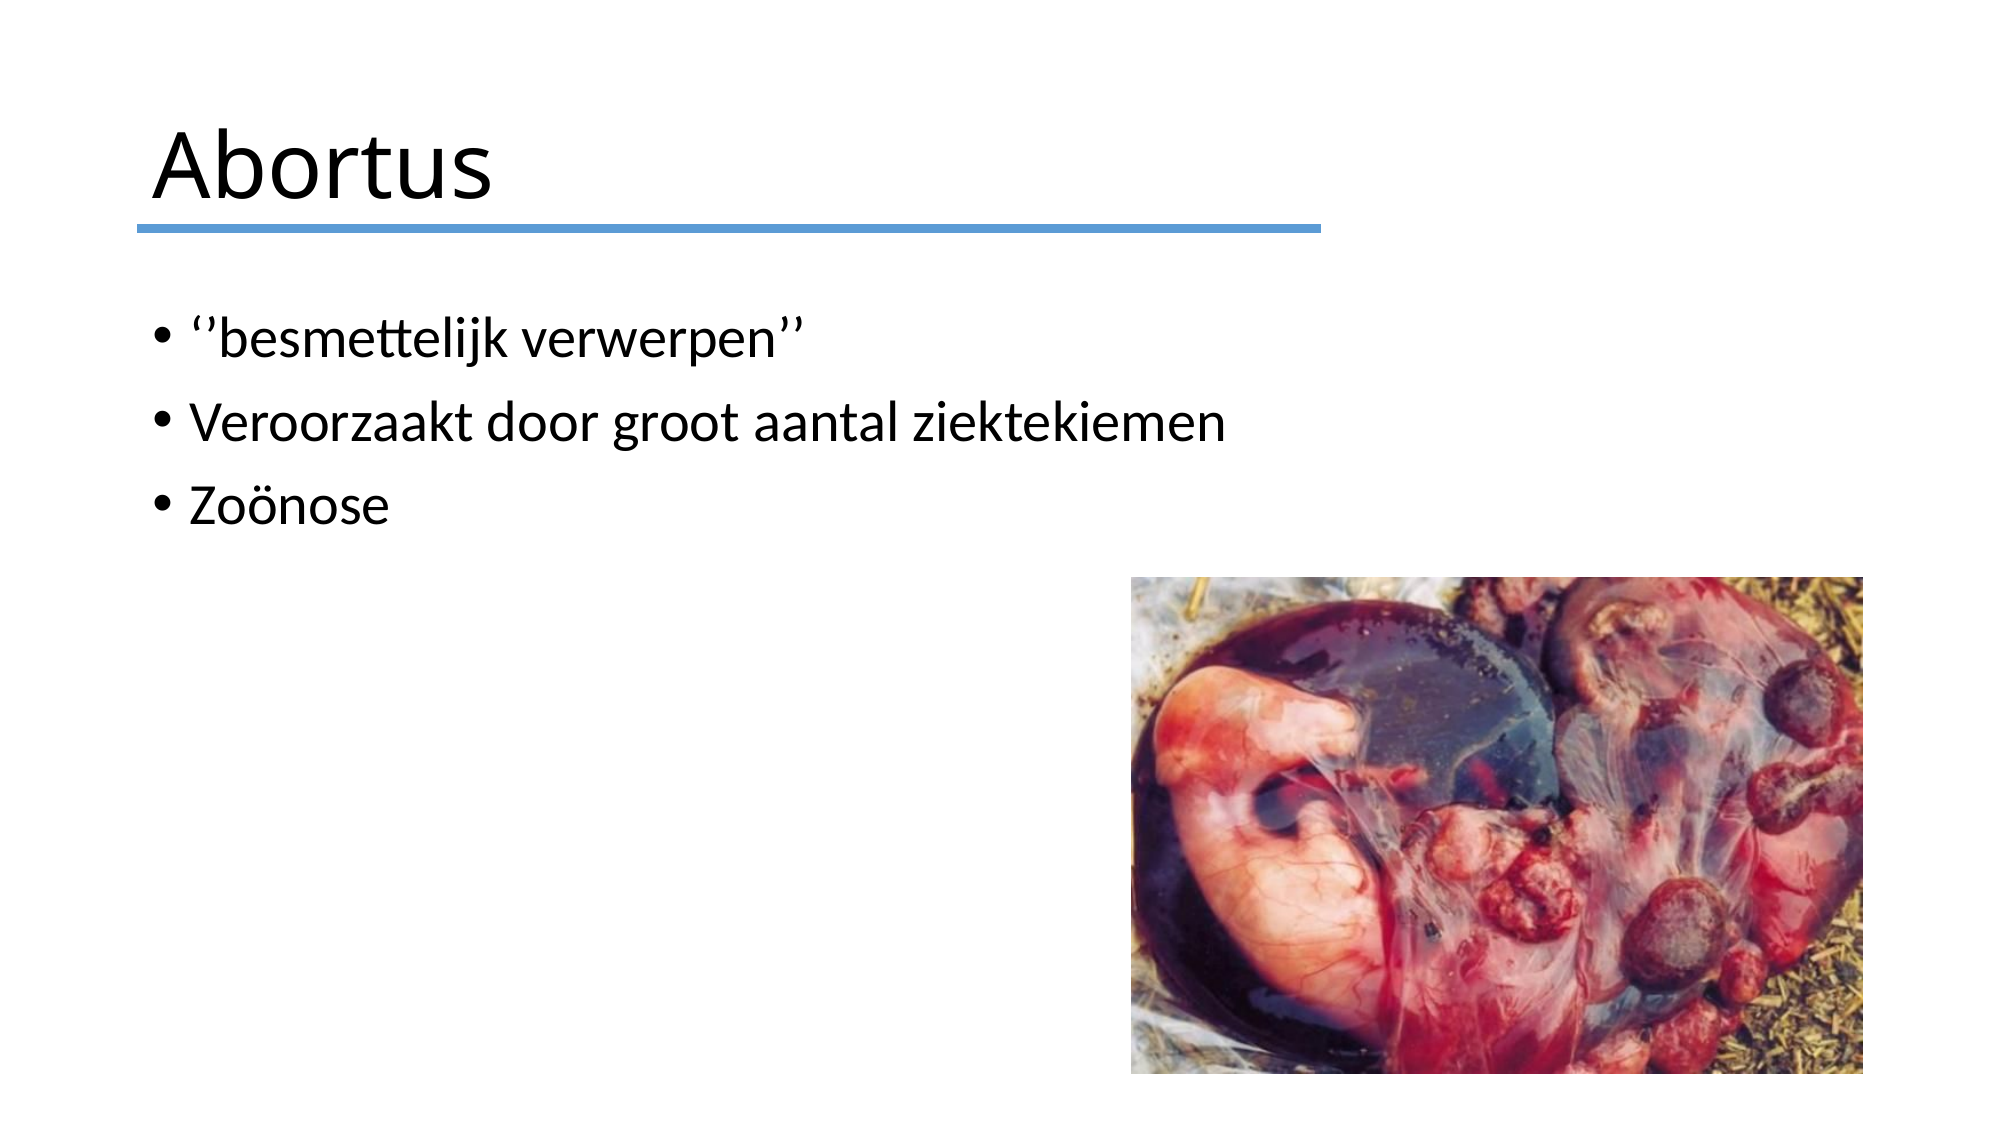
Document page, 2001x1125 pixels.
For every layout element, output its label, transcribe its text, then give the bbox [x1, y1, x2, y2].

title Abortus [137, 59, 1863, 278]
picture [1131, 577, 1863, 1074]
list ‘’besmettelijk verwerpen’’ Veroorzaakt door groot aantal ziektekiemen Zoönose [137, 299, 1863, 1014]
